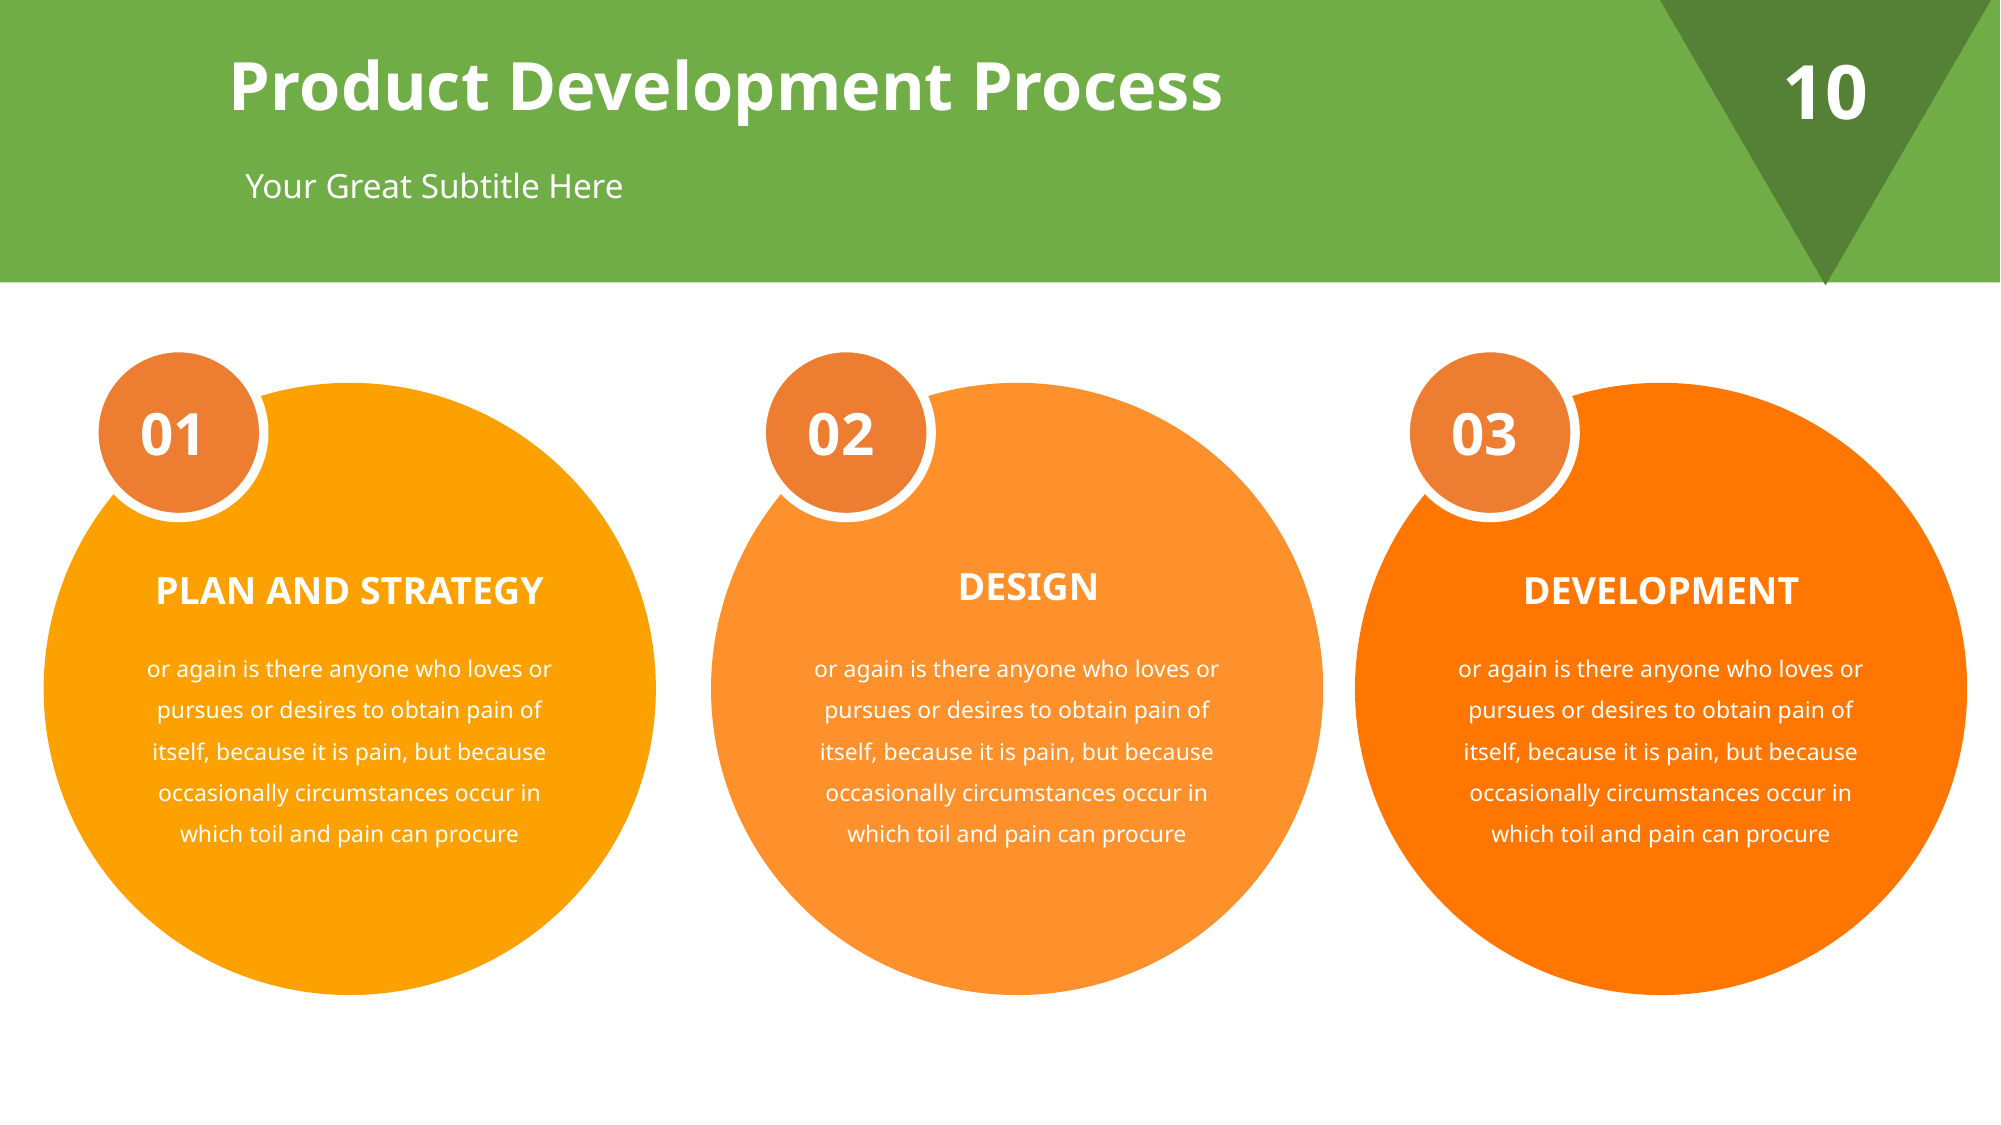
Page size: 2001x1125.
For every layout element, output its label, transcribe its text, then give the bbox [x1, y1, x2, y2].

text_box [0, 0, 1823, 283]
text_box [711, 382, 1324, 996]
text_box Your Great Subtitle Here [213, 157, 656, 214]
text_box DEVELOPMENT [1491, 559, 1831, 621]
text_box PLAN AND STRATEGY [119, 559, 580, 621]
text_box [1743, 143, 1909, 286]
text_box [1354, 382, 1968, 996]
text_box [93, 347, 264, 518]
text_box or again is there anyone who loves or pursues or desires to obtain pain of itself, because it is pain, but because occasionally circumstances occur in which toil and pain can procure [786, 633, 1248, 853]
text_box or again is there anyone who loves or pursues or desires to obtain pain of itself, because it is pain, but because occasionally circumstances occur in which toil and pain can procure [1430, 633, 1892, 853]
text_box [761, 347, 932, 518]
text_box 10 [1734, 36, 1917, 143]
text_box or again is there anyone who loves or pursues or desires to obtain pain of itself, because it is pain, but because occasionally circumstances occur in which toil and pain can procure [119, 633, 580, 853]
text_box Product Development Process [214, 36, 1324, 133]
text_box DESIGN [931, 555, 1115, 617]
text_box [43, 382, 656, 996]
text_box 02 [781, 389, 901, 476]
text_box [1660, 0, 1991, 128]
text_box 01 [114, 389, 233, 476]
text_box [1405, 347, 1576, 518]
text_box 03 [1425, 389, 1545, 476]
text_box [1828, 0, 2000, 283]
